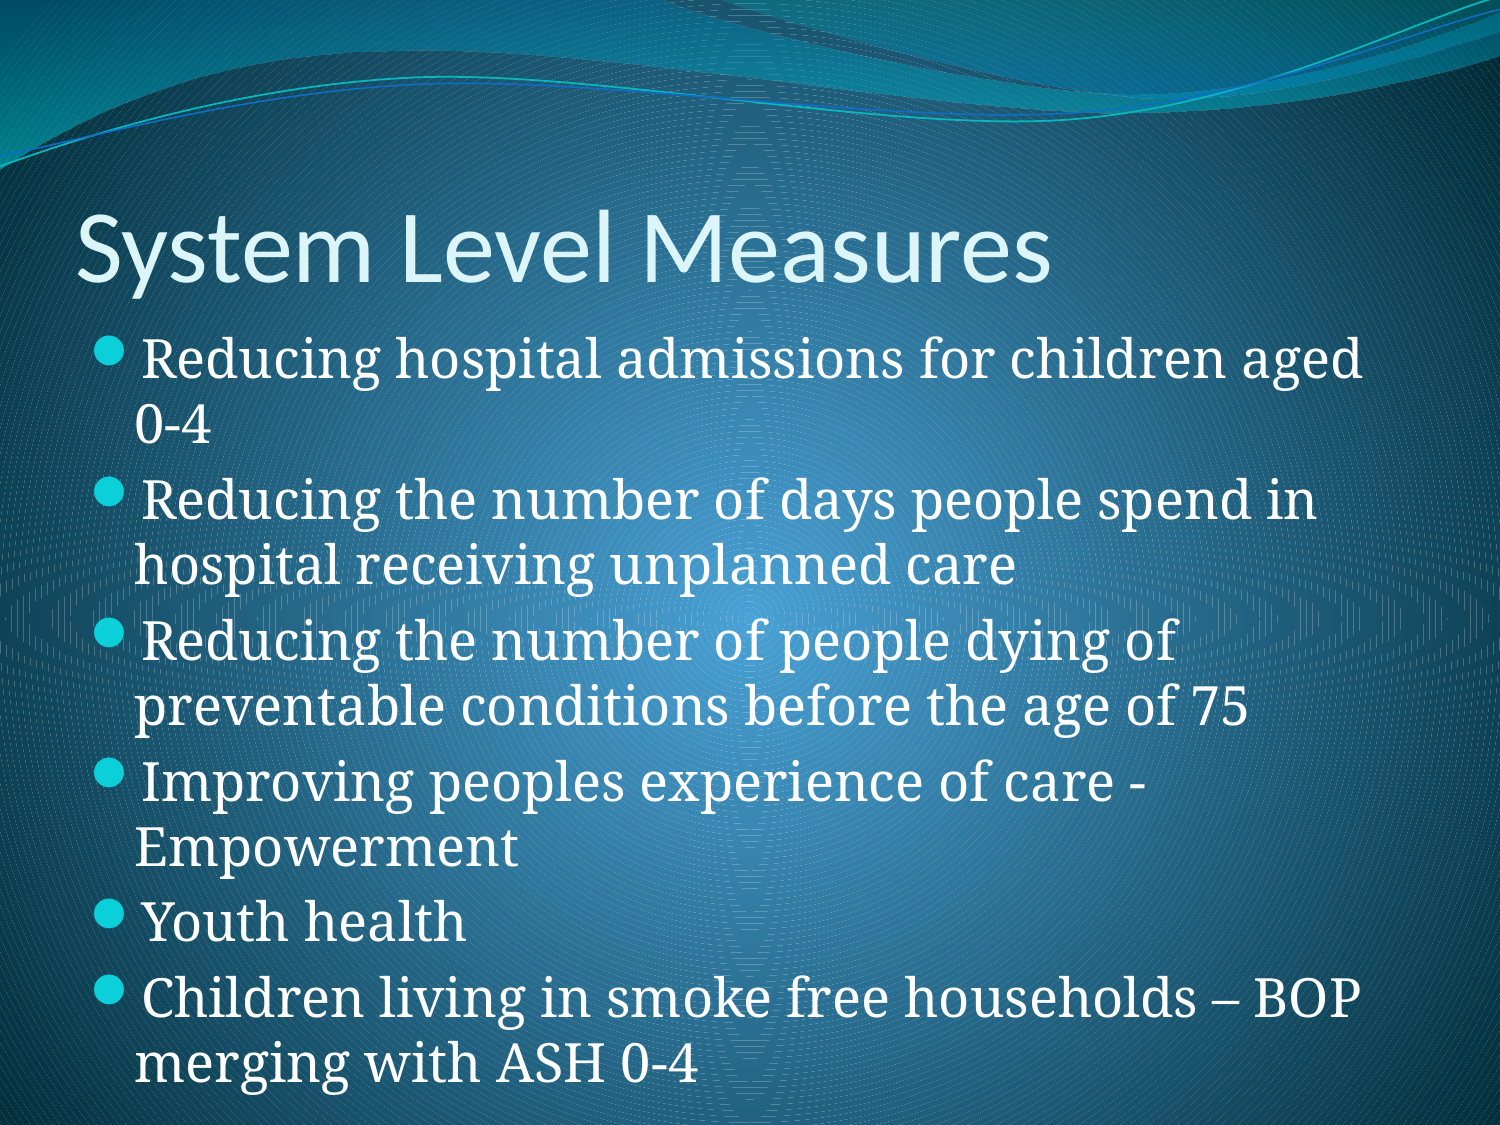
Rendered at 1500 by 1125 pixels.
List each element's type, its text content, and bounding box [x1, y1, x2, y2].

title System Level Measures [75, 115, 1425, 303]
list Reducing hospital admissions for children aged 0-4 Reducing the number of days people spend in hospital receiving unplanned care Reducing the number of people dying of preventable conditions before the age of 75 Improving peoples experience of care - Empowerment Youth health Children living in smoke free households – BOP merging with ASH 0-4 [75, 317, 1425, 1038]
